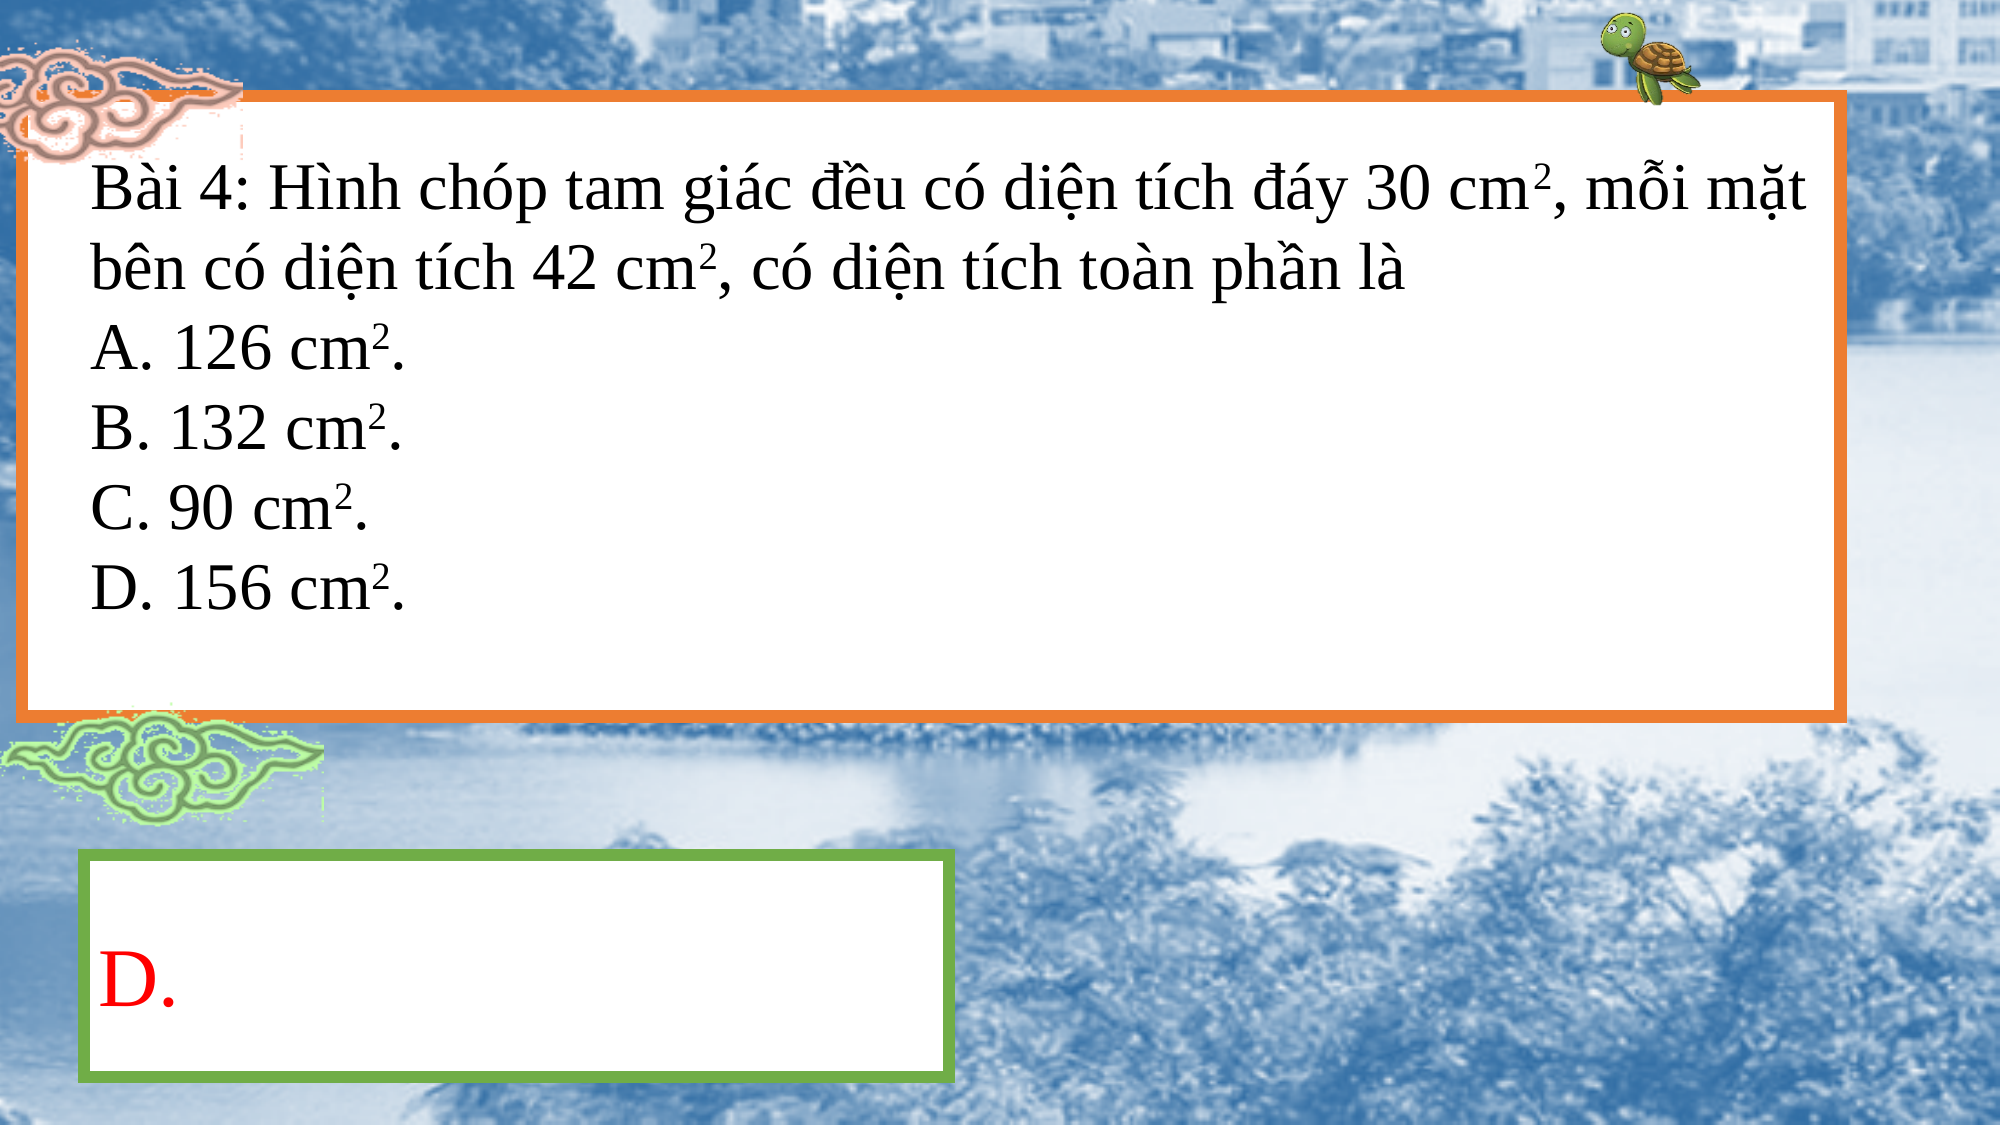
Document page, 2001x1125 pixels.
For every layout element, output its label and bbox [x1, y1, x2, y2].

text_box [0, 24, 1841, 717]
picture [0, 0, 2000, 1125]
text_box [0, 687, 950, 1078]
